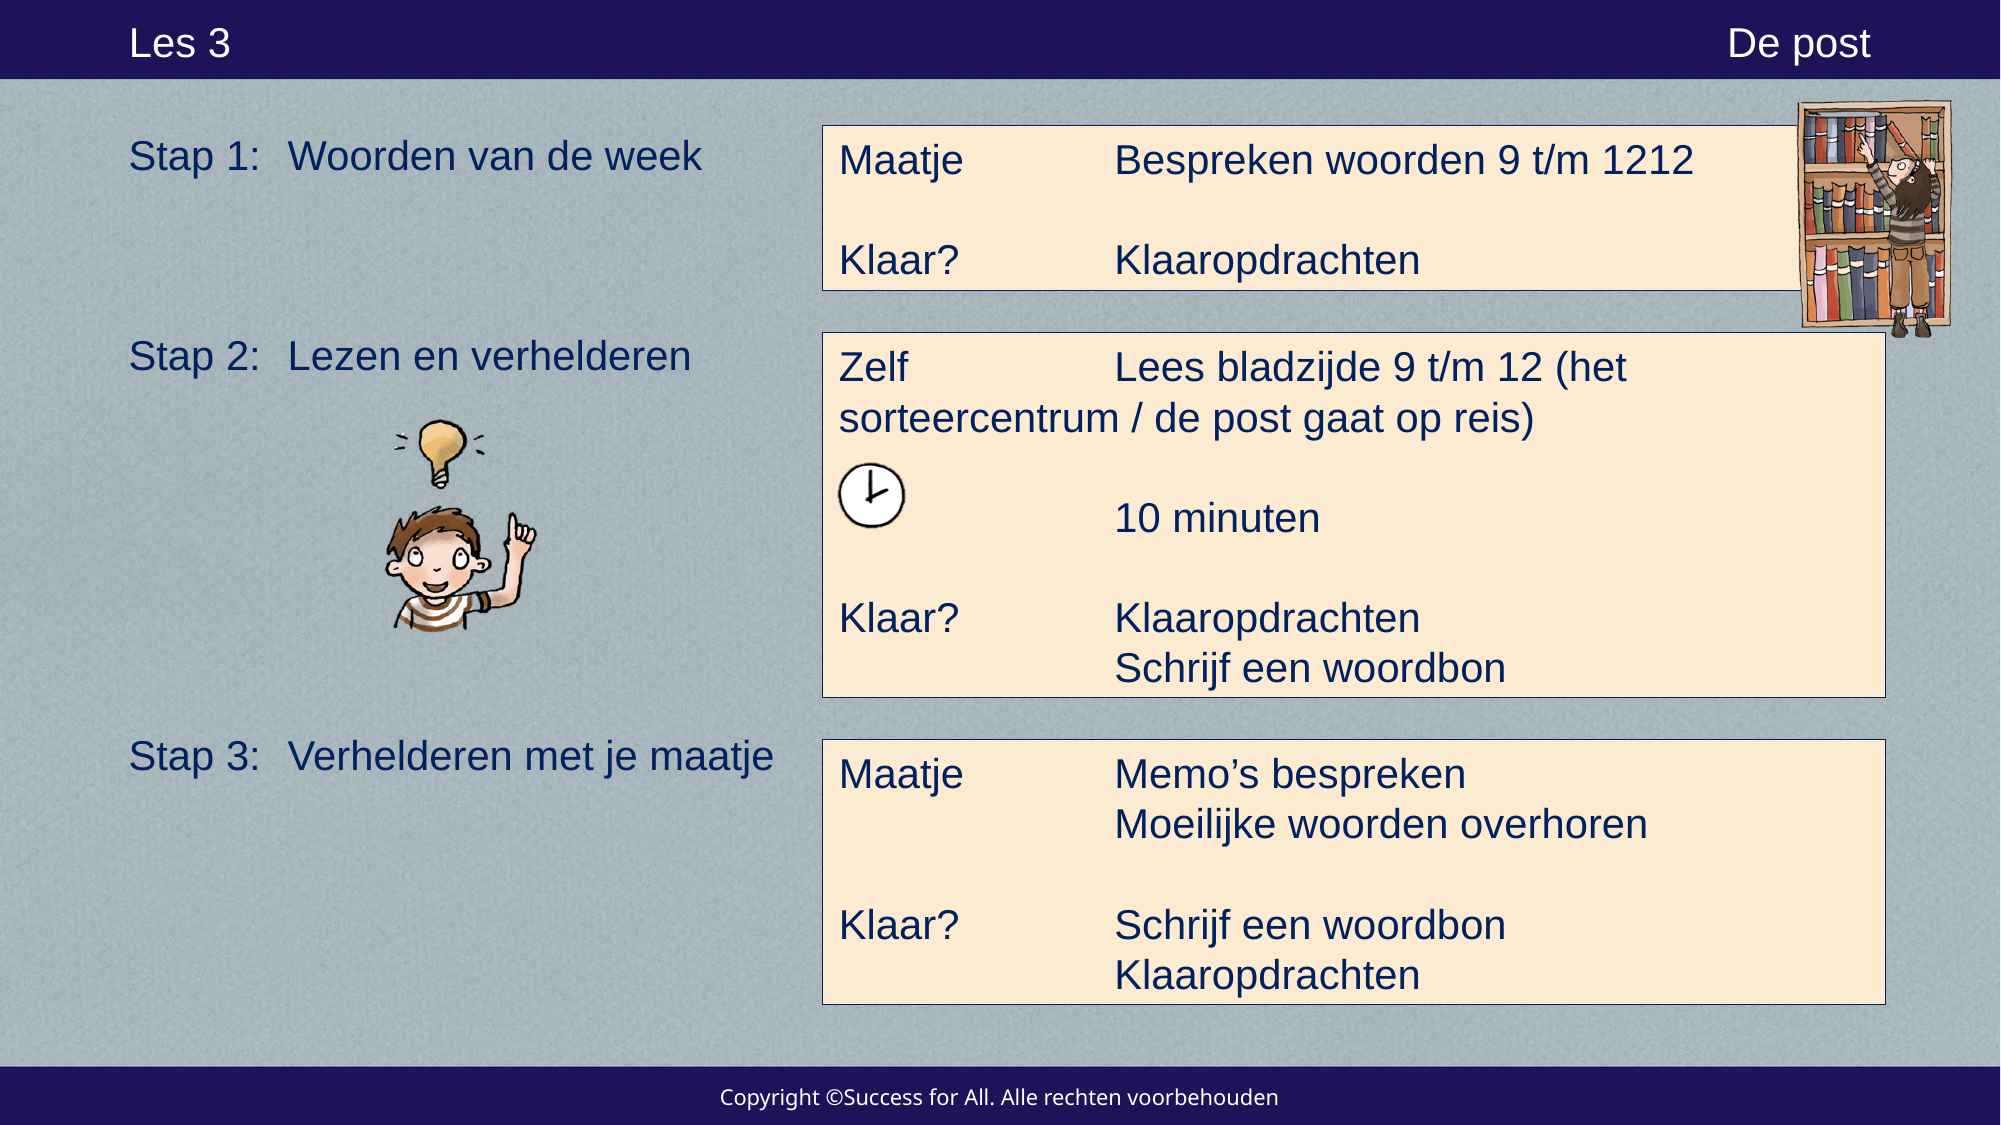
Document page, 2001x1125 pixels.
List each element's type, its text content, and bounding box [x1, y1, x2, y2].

text_box Copyright ©Success for All. Alle rechten voorbehouden [0, 1076, 2000, 1125]
text_box Maatje Memo’s bespreken Moeilijke woorden overhoren Klaar? Schrijf een woordbon Klaaropdrachten [822, 739, 1886, 1005]
text_box Stap 1: Woorden van de week Stap 2: Lezen en verhelderen Stap 3: Verhelderen met je maatje [114, 121, 907, 836]
picture [0, 0, 2001, 1125]
text_box Maatje Bespreken woorden 9 t/m 1212 Klaar? Klaaropdrachten [822, 125, 1780, 291]
text_box De post [999, 8, 1886, 73]
text_box Les 3 [114, 8, 354, 73]
text_box Zelf Lees bladzijde 9 t/m 12 (het sorteercentrum / de post gaat op reis) 10 minuten Klaar? Klaaropdrachten Schrijf een woordbon [822, 332, 1886, 698]
